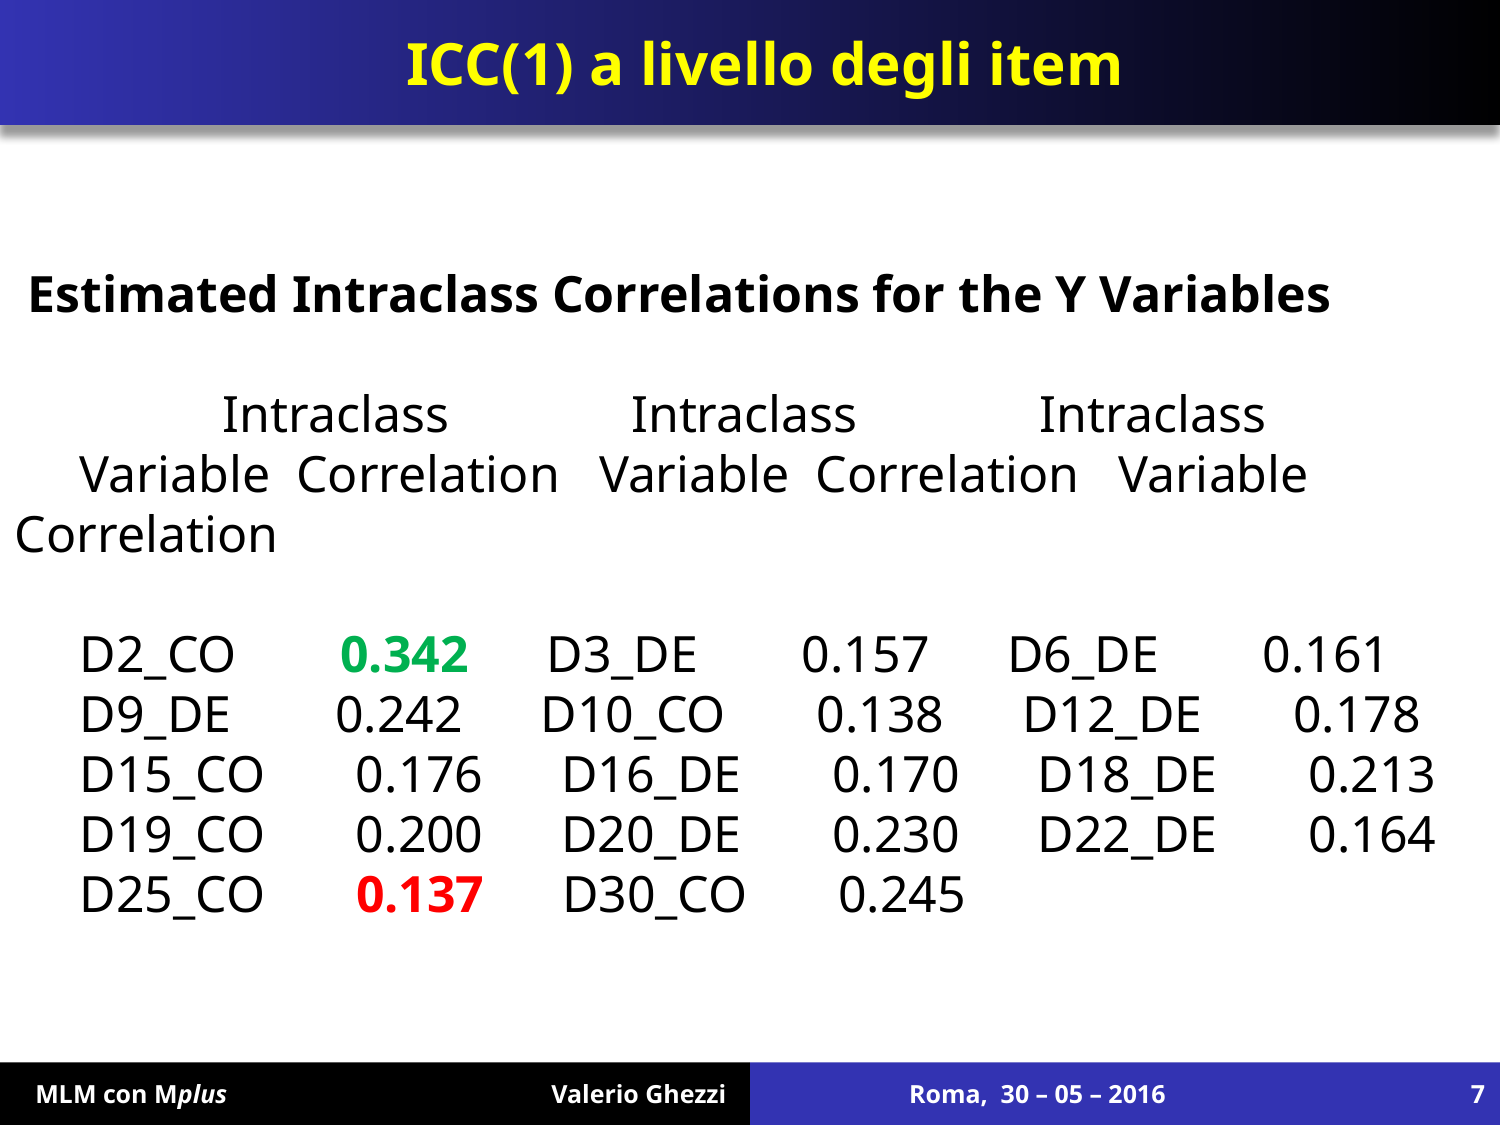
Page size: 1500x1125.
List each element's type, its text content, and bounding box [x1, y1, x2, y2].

title ICC(1) a livello degli item [0, 0, 1500, 126]
text_box Estimated Intraclass Correlations for the Y Variables Intraclass Intraclass Intraclass Variable Correlation Variable Correlation Variable Correlation D2_CO 0.342 D3_DE 0.157 D6_DE 0.161 D9_DE 0.242 D10_CO 0.138 D12_DE 0.178 D15_CO 0.176 D16_DE 0.170 D18_DE 0.213 D19_CO 0.200 D20_DE 0.230 D22_DE 0.164 D25_CO 0.137 D30_CO 0.245 [0, 255, 1500, 931]
text_box Roma, 30 – 05 – 2016 [750, 1062, 1325, 1125]
list MLM con Mplus Valerio Ghezzi [0, 1062, 750, 1125]
slide_number 7 [1325, 1065, 1500, 1125]
